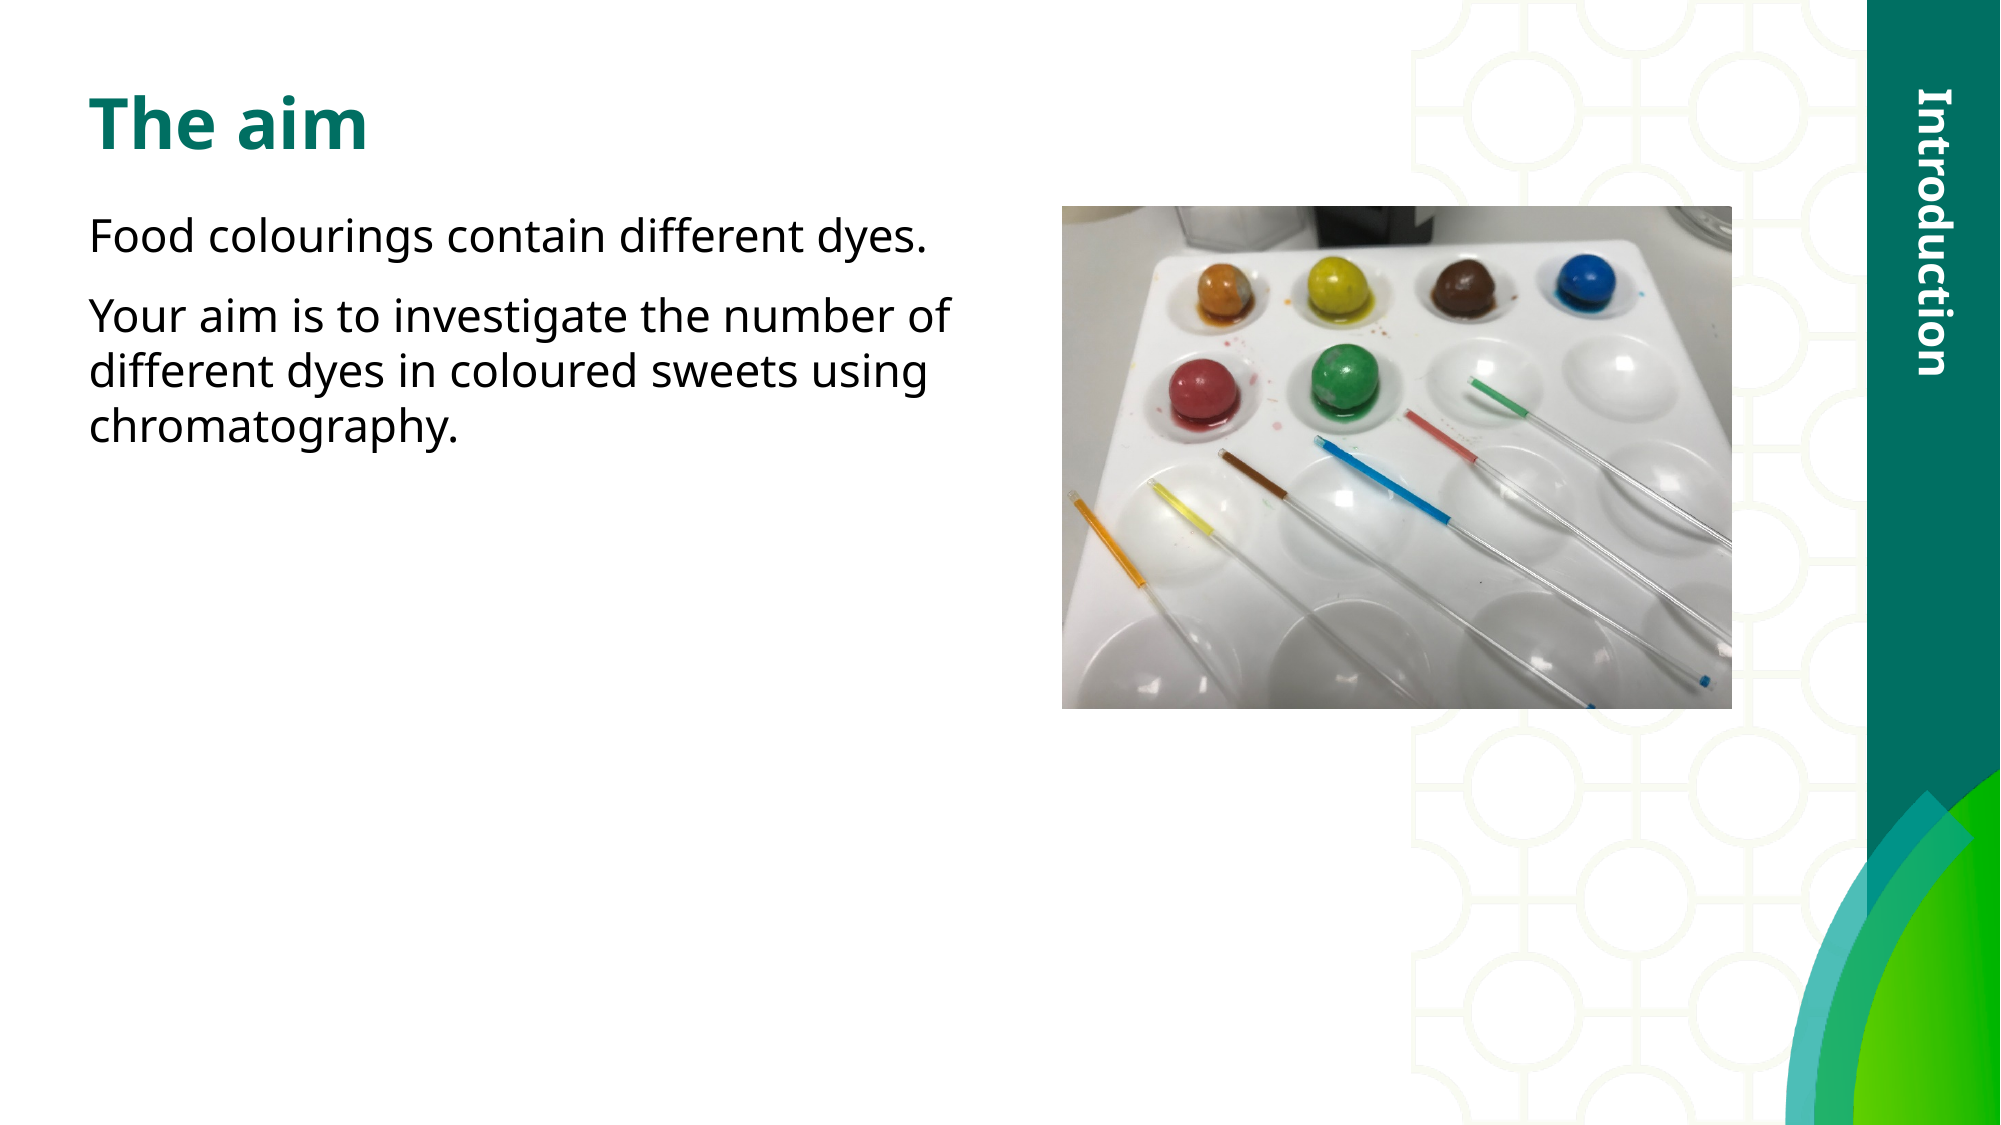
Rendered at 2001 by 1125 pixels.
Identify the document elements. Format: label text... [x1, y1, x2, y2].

list Food colourings contain different dyes. Your aim is to investigate the number of different dyes in coloured sweets using chromatography. [88, 206, 1063, 1007]
text_box Introduction [1867, 88, 2000, 765]
picture [1062, 0, 2001, 1125]
title The aim [88, 88, 1654, 161]
